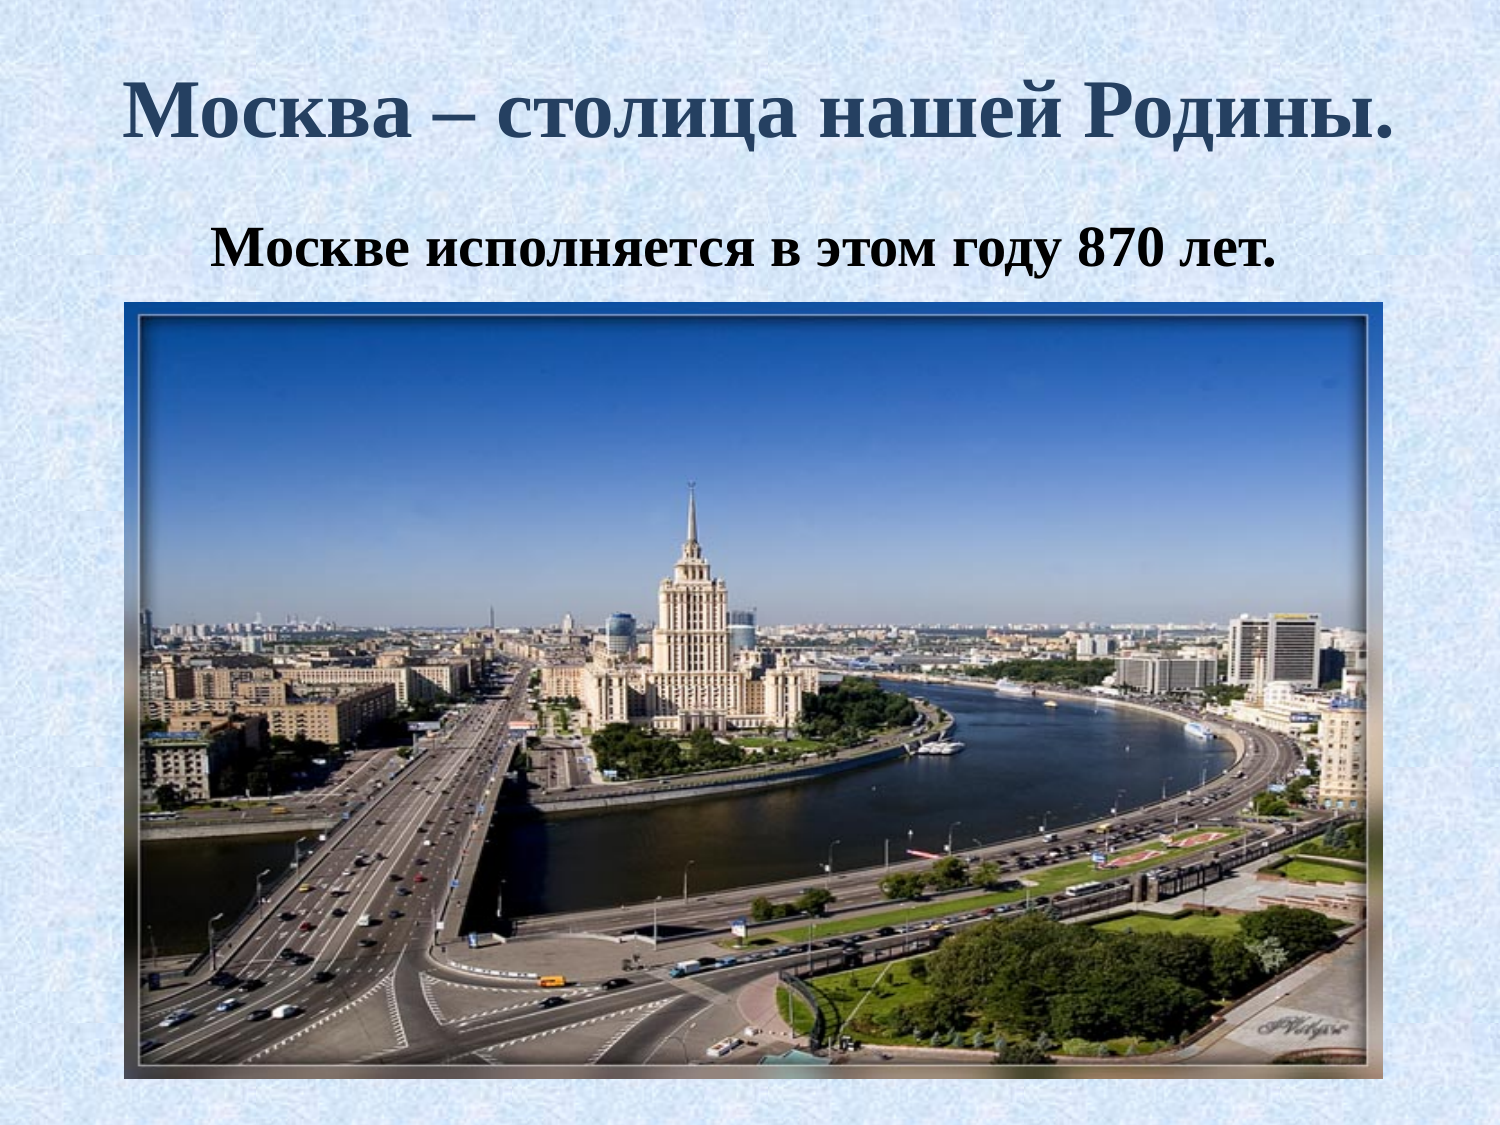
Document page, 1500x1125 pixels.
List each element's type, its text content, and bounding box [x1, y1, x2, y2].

picture [0, 0, 1500, 1125]
text_box Москве исполняется в этом году 870 лет. [159, 196, 1329, 286]
list Москва – столица нашей Родины. [46, 46, 1473, 215]
